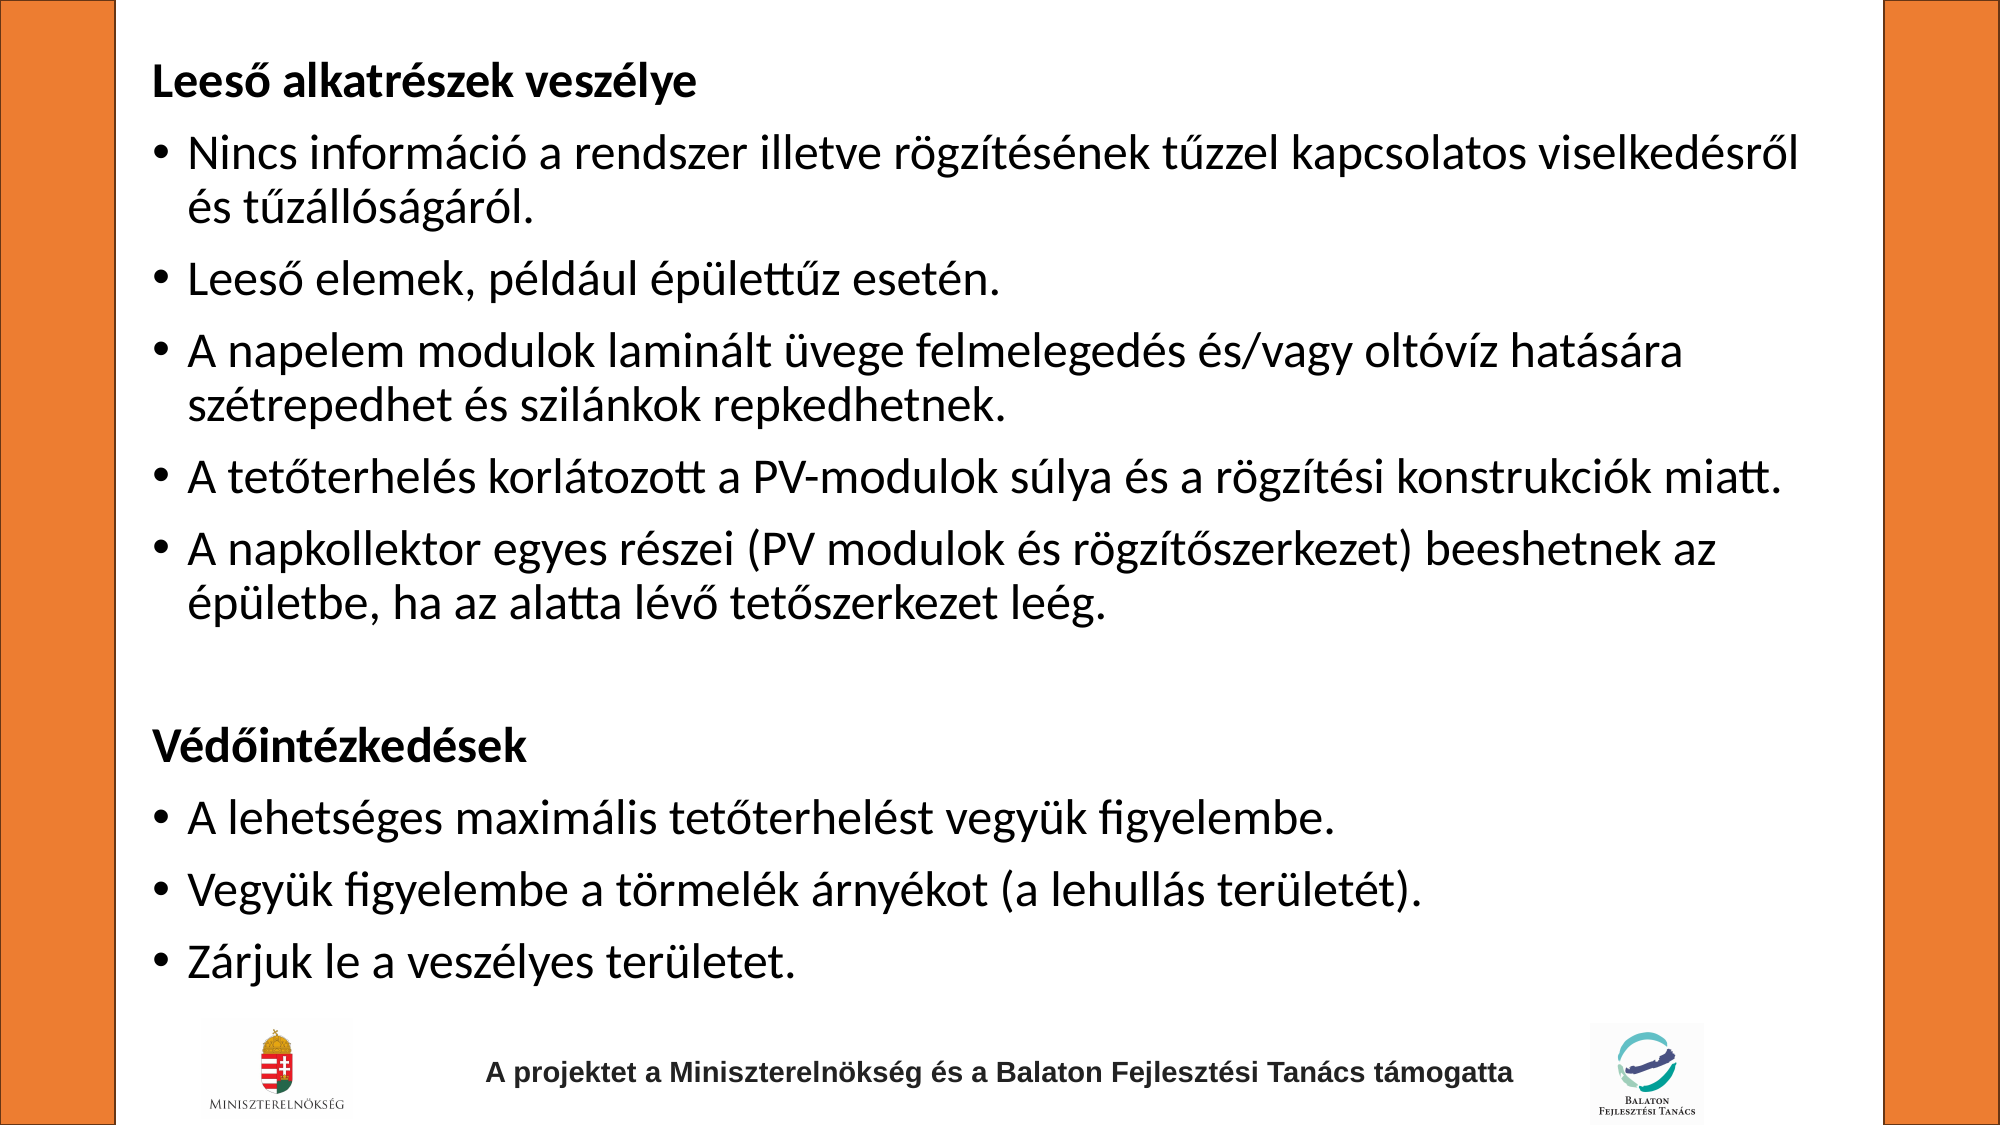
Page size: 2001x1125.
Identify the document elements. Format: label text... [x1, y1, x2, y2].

picture [201, 1018, 353, 1119]
list Leeső alkatrészek veszélye Nincs információ a rendszer illetve rögzítésének tűzzel kapcsolatos viselkedésről és tűzállóságáról. Leeső elemek, például épülettűz esetén. A napelem modulok laminált üvege felmelegedés és/vagy oltóvíz hatására szétrepedhet és szilánkok repkedhetnek. A tetőterhelés korlátozott a PV-modulok súlya és a rögzítési konstrukciók miatt. A napkollektor egyes részei (PV modulok és rögzítőszerkezet) beeshetnek az épületbe, ha az alatta lévő tetőszerkezet leég. Védőintézkedések A lehetséges maximális tetőterhelést vegyük figyelembe. Vegyük figyelembe a törmelék árnyékot (a lehullás területét). Zárjuk le a veszélyes területet. [137, 47, 1863, 1014]
picture [1590, 1023, 1704, 1125]
